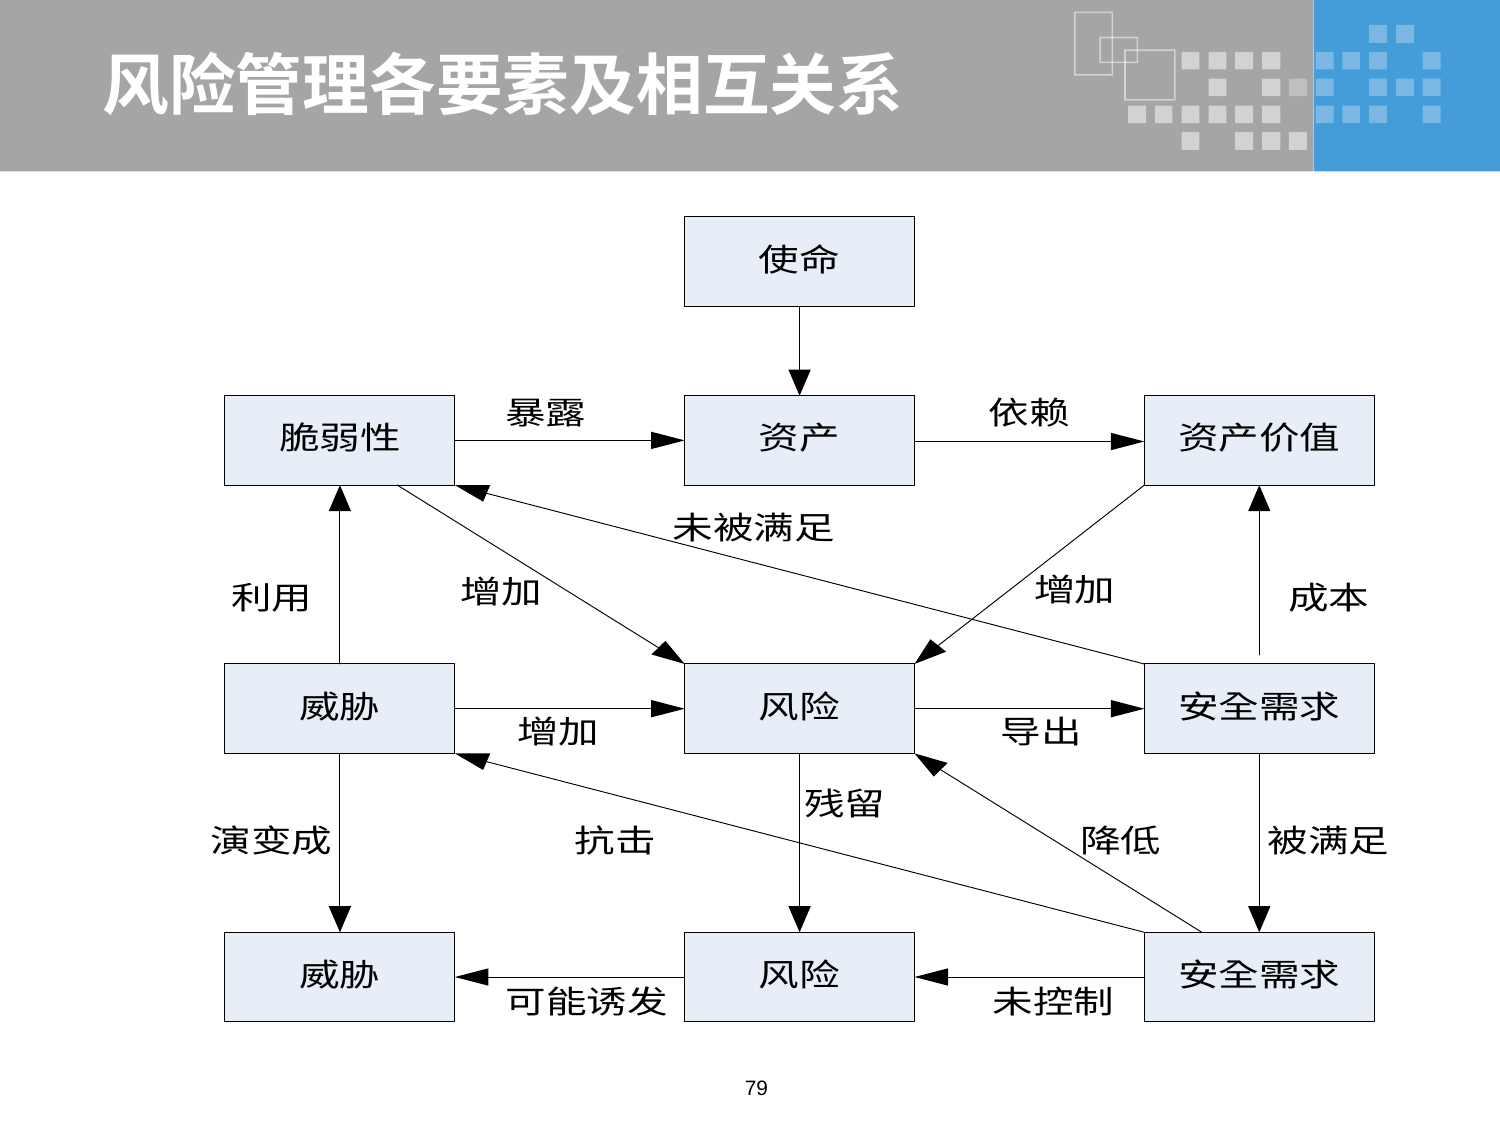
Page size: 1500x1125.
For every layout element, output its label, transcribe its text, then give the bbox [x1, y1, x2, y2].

slide_number 79 [687, 1066, 826, 1111]
title 风险管理各要素及相互关系 [87, 42, 1252, 123]
picture [182, 212, 1418, 1036]
